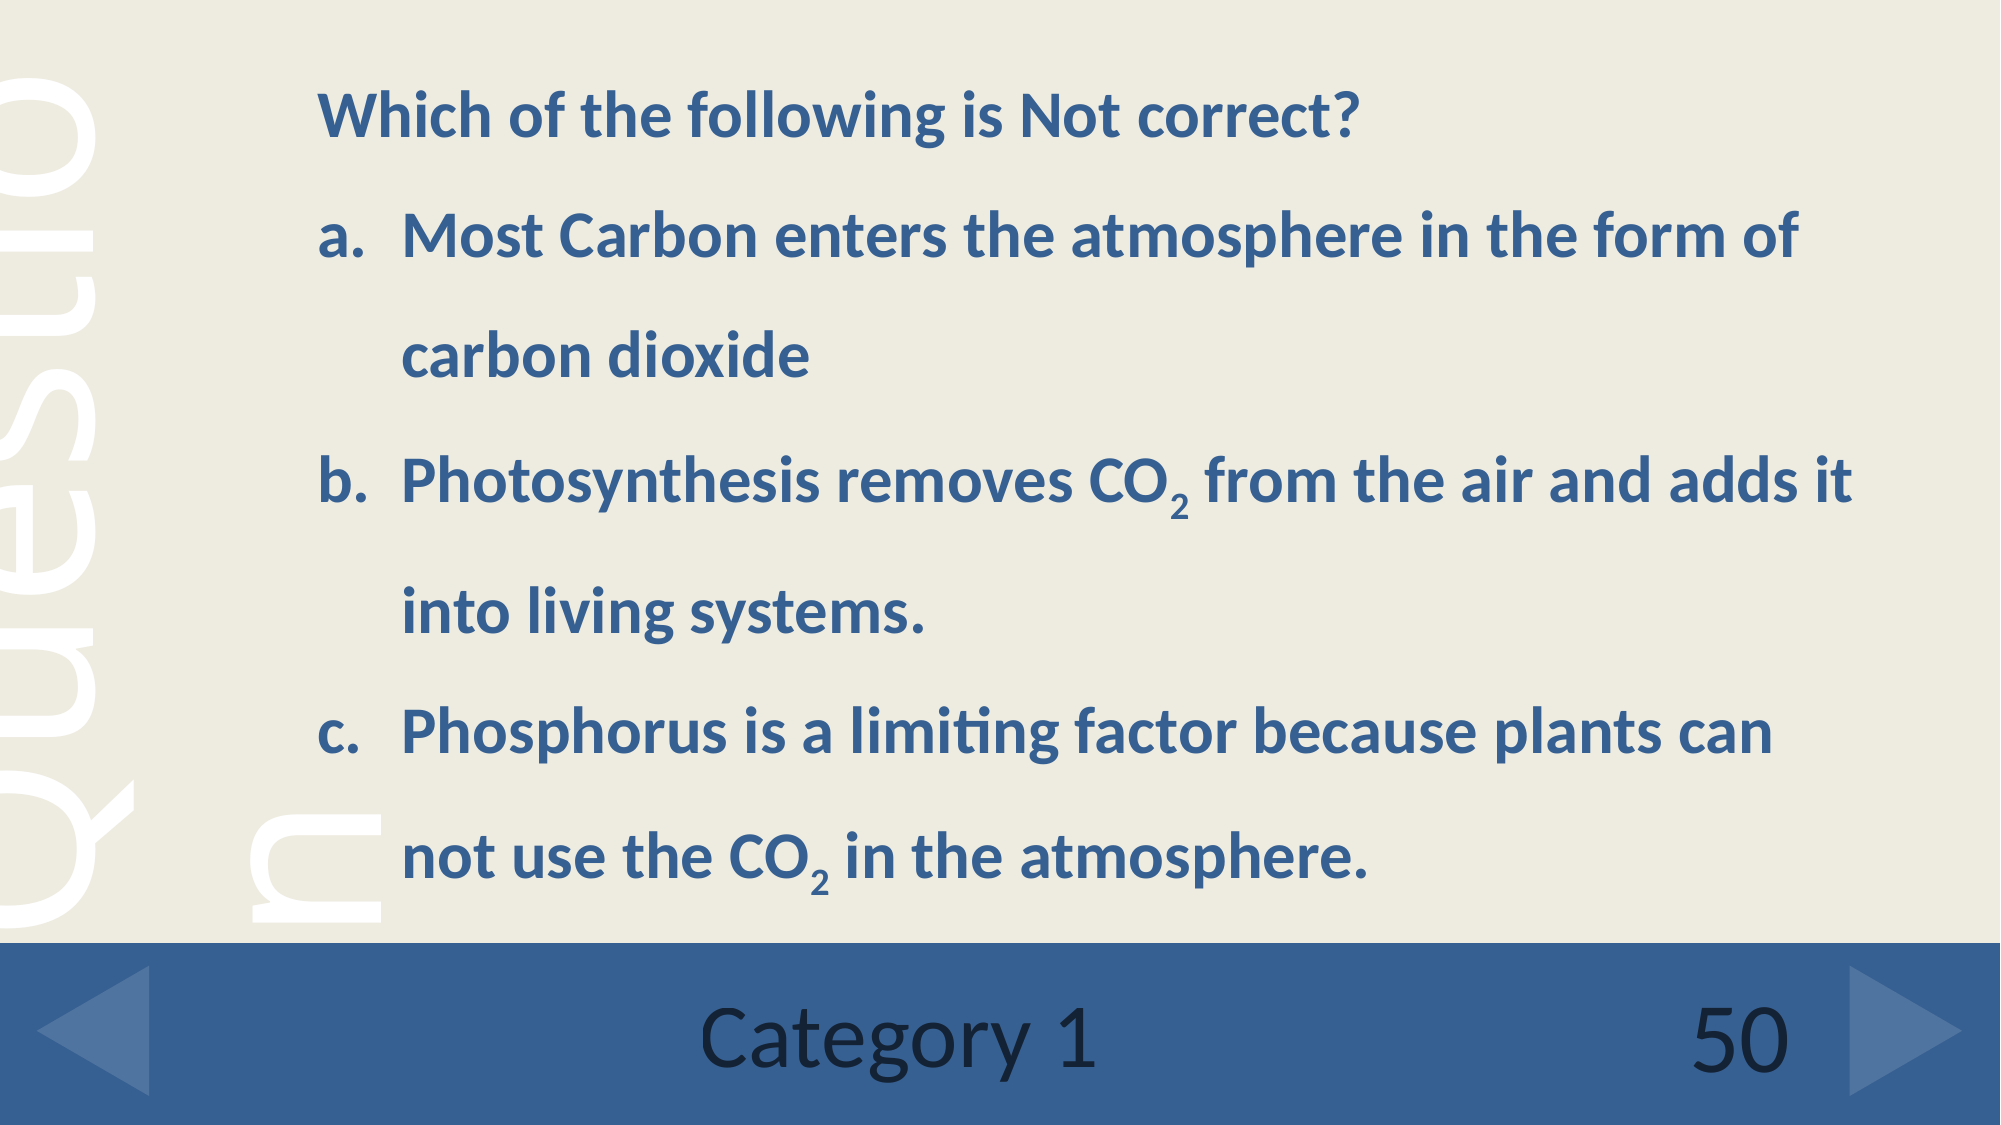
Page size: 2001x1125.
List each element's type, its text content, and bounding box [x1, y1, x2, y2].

title Category 1 [0, 937, 1800, 1125]
list 50 [1800, 967, 1806, 1097]
list Which of the following is Not correct? Most Carbon enters the atmosphere in the form of carbon dioxide Photosynthesis removes CO2 from the air and adds it into living systems. Phosphorus is a limiting factor because plants can not use the CO2 in the atmosphere. [302, 115, 1900, 939]
